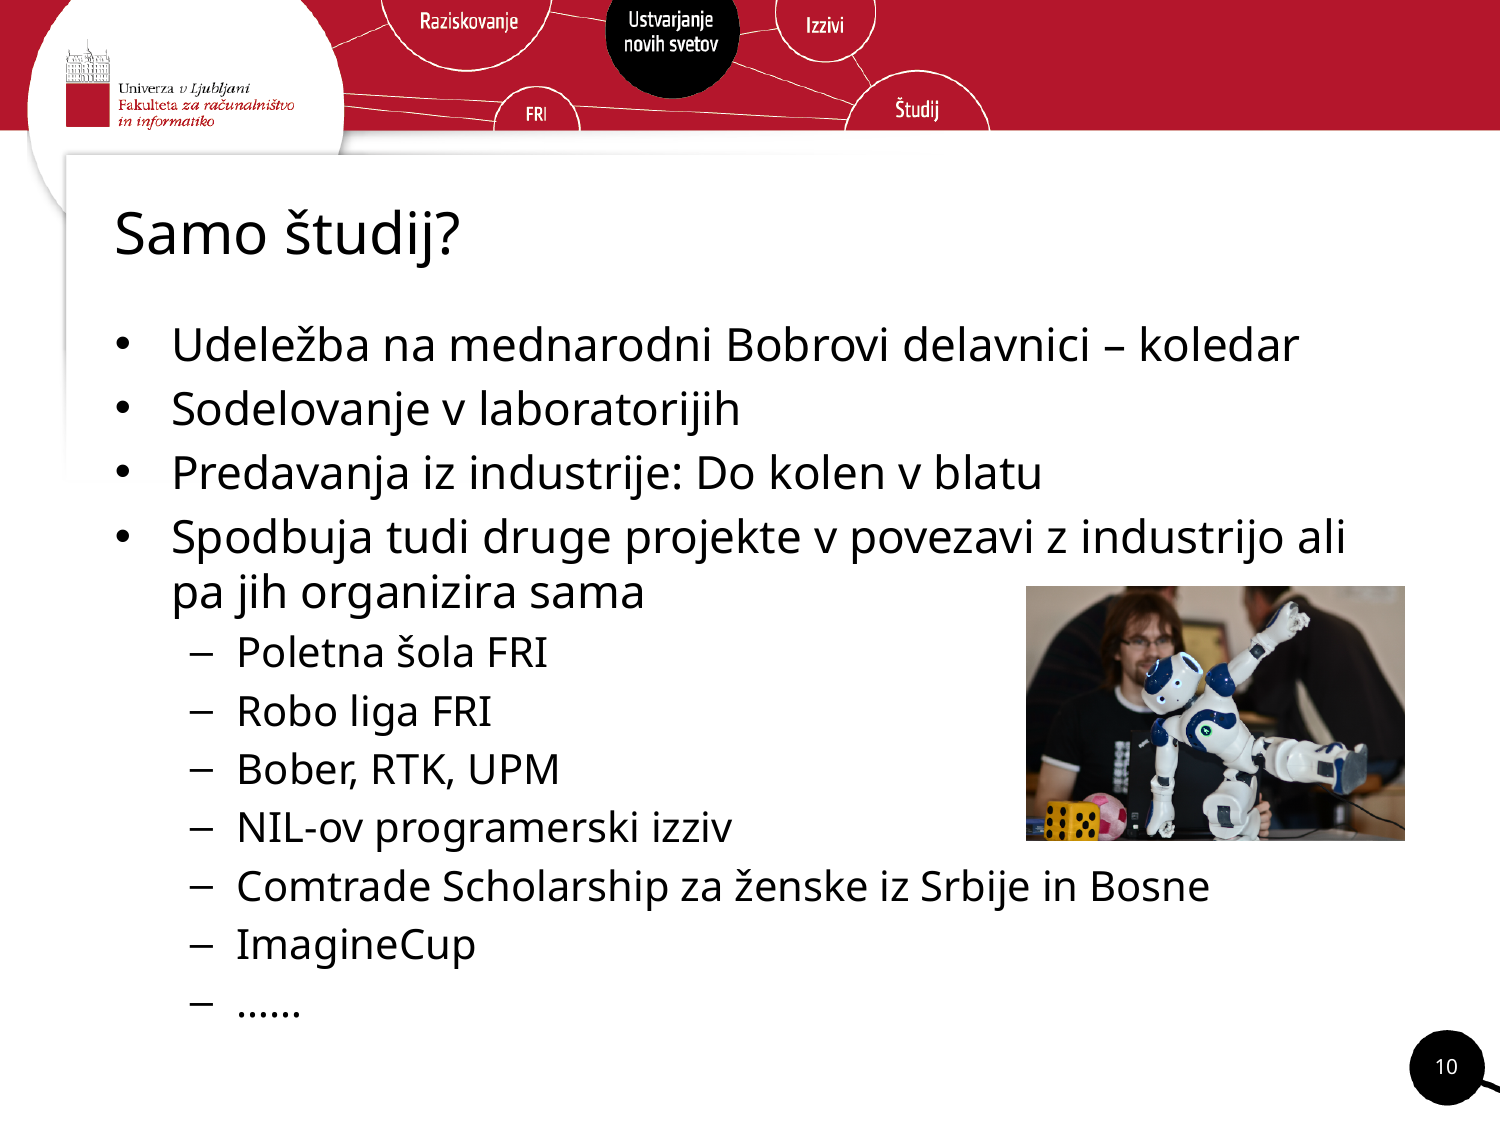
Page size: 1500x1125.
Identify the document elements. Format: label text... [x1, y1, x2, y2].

title Samo študij? [99, 154, 1405, 307]
slide_number 10 [1404, 1034, 1488, 1101]
list Udeležba na mednarodni Bobrovi delavnici – koledar Sodelovanje v laboratorijih Predavanja iz industrije: Do kolen v blatu Spodbuja tudi druge projekte v povezavi z industrijo ali pa jih organizira sama Poletna šola FRI Robo liga FRI Bober, RTK, UPM NIL-ov programerski izziv Comtrade Scholarship za ženske iz Srbije in Bosne ImagineCup …… [99, 307, 1405, 1016]
picture [0, 0, 1500, 1125]
